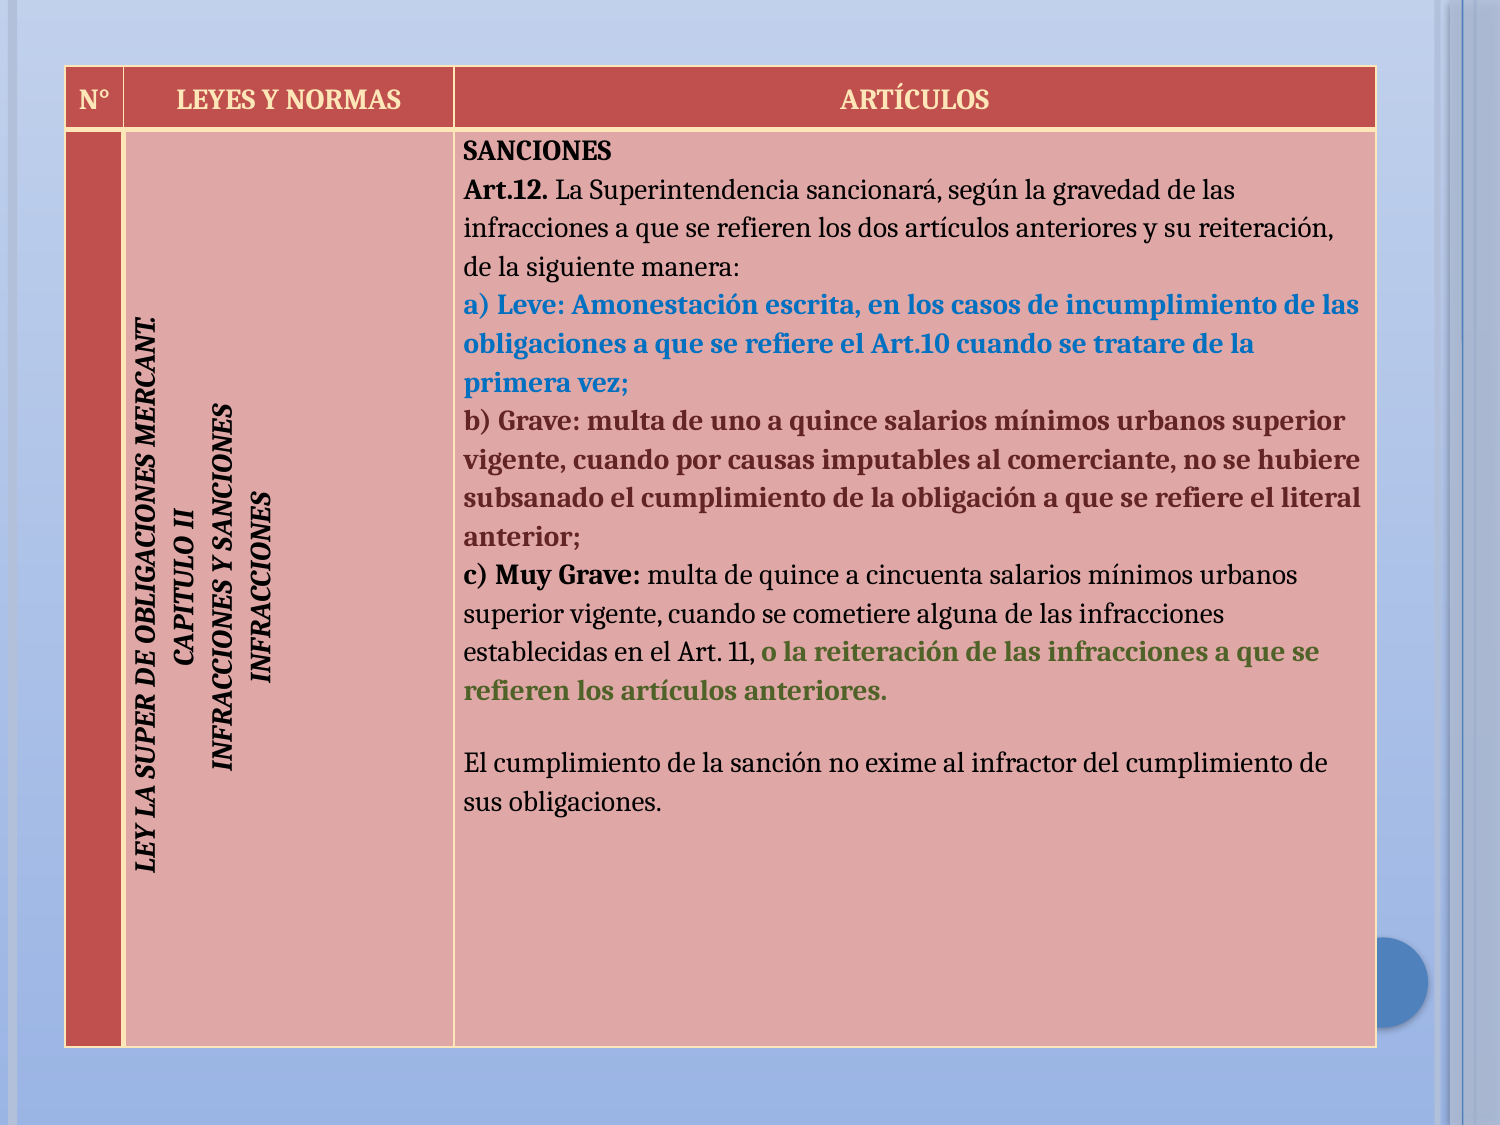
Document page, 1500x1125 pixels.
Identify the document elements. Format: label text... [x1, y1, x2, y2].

table_header ARTÍCULOS [455, 67, 1375, 127]
table_cell SANCIONES Art.12. La Superintendencia sancionará, según la gravedad de las infracciones a que se refieren los dos artículos anteriores y su reiteración, de la siguiente manera: a) Leve: Amonestación escrita, en los casos de incumplimiento de las obligaciones a que se refiere el Art.10 cuando se tratare de la primera vez; b) Grave: multa de uno a quince salarios mínimos urbanos superior vigente, cuando por causas imputables al comerciante, no se hubiere subsanado el cumplimiento de la obligación a que se refiere el literal anterior; c) Muy Grave: multa de quince a cincuenta salarios mínimos urbanos superior vigente, cuando se cometiere alguna de las infracciones establecidas en el Art. 11, o la reiteración de las infracciones a que se refieren los artículos anteriores. El cumplimiento de la sanción no exime al infractor del cumplimiento de sus obligaciones. [455, 132, 1375, 1046]
table_cell [66, 132, 121, 1046]
table_cell LEY LA SUPER DE OBLIGACIONES MERCANT. CAPITULO II INFRACCIONES Y SANCIONES INFRACCIONES [126, 132, 453, 1046]
table_header N° [66, 67, 123, 127]
table_header LEYES Y NORMAS [124, 67, 453, 127]
